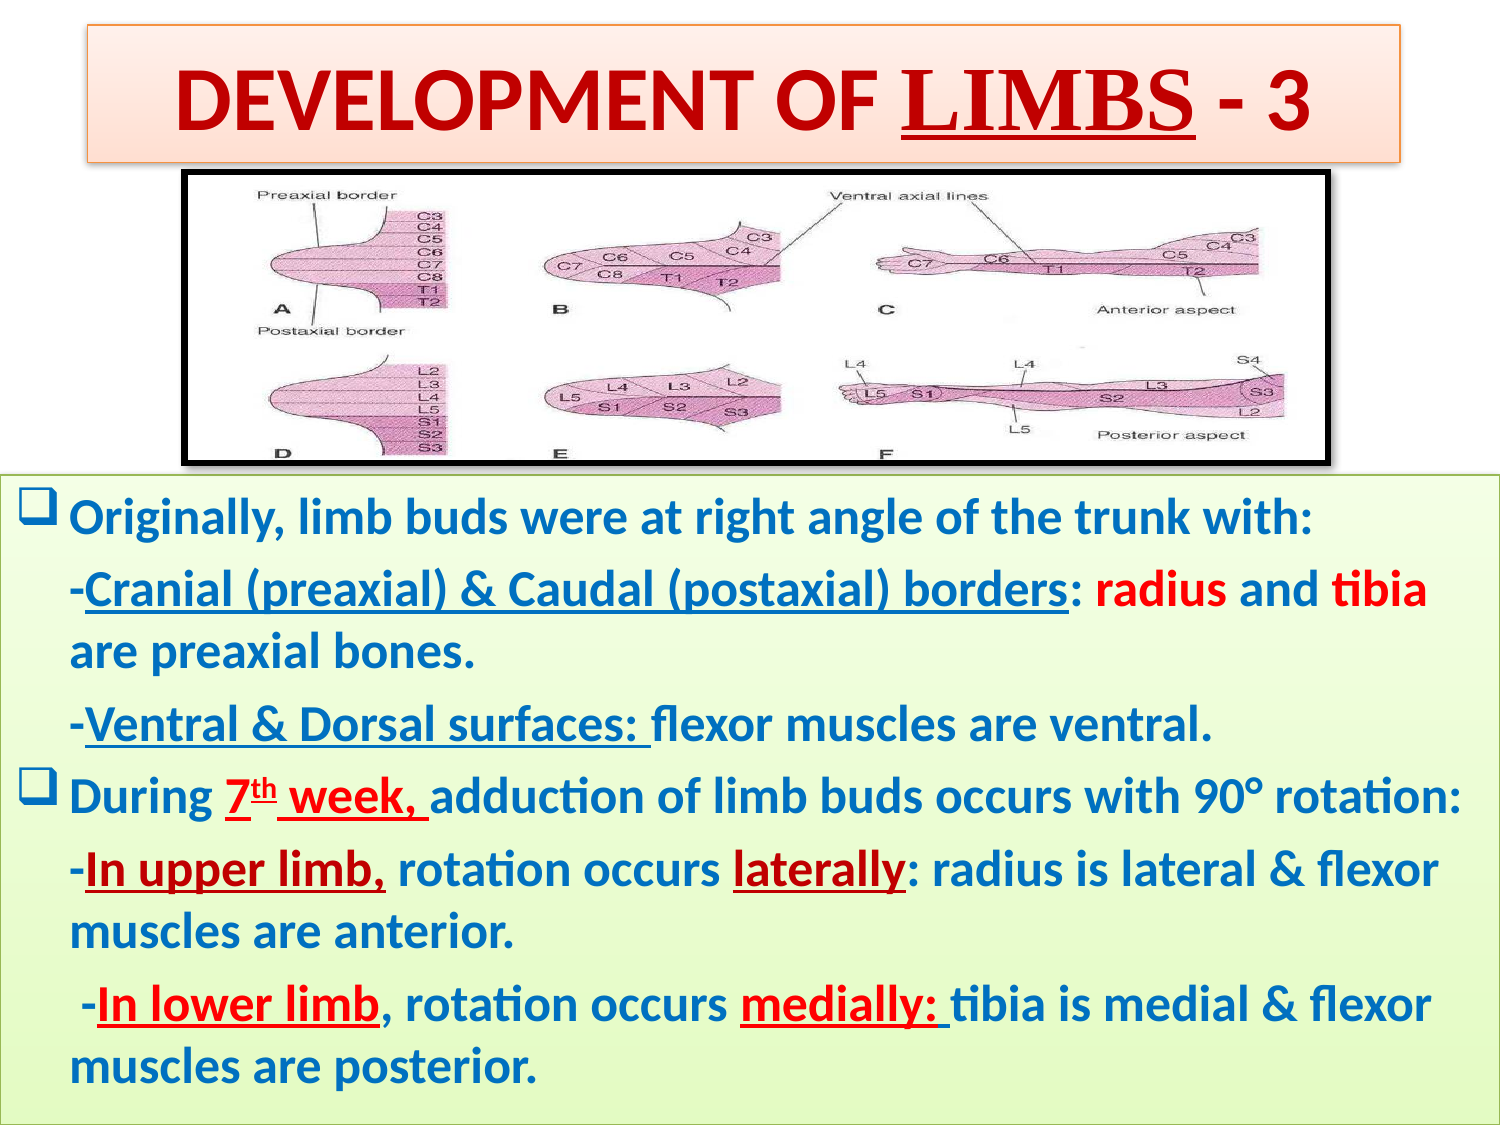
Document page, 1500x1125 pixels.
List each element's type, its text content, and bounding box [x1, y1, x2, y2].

list Originally, limb buds were at right angle of the trunk with: -Cranial (preaxial) & Caudal (postaxial) borders: radius and tibia are preaxial bones. -Ventral & Dorsal surfaces: flexor muscles are ventral. During 7th week, adduction of limb buds occurs with 90° rotation: -In upper limb, rotation occurs laterally: radius is lateral & flexor muscles are anterior. -In lower limb, rotation occurs medially: tibia is medial & flexor muscles are posterior. [0, 474, 1500, 1125]
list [187, 174, 1326, 461]
title DEVELOPMENT OF LIMBS - 3 [87, 24, 1401, 163]
